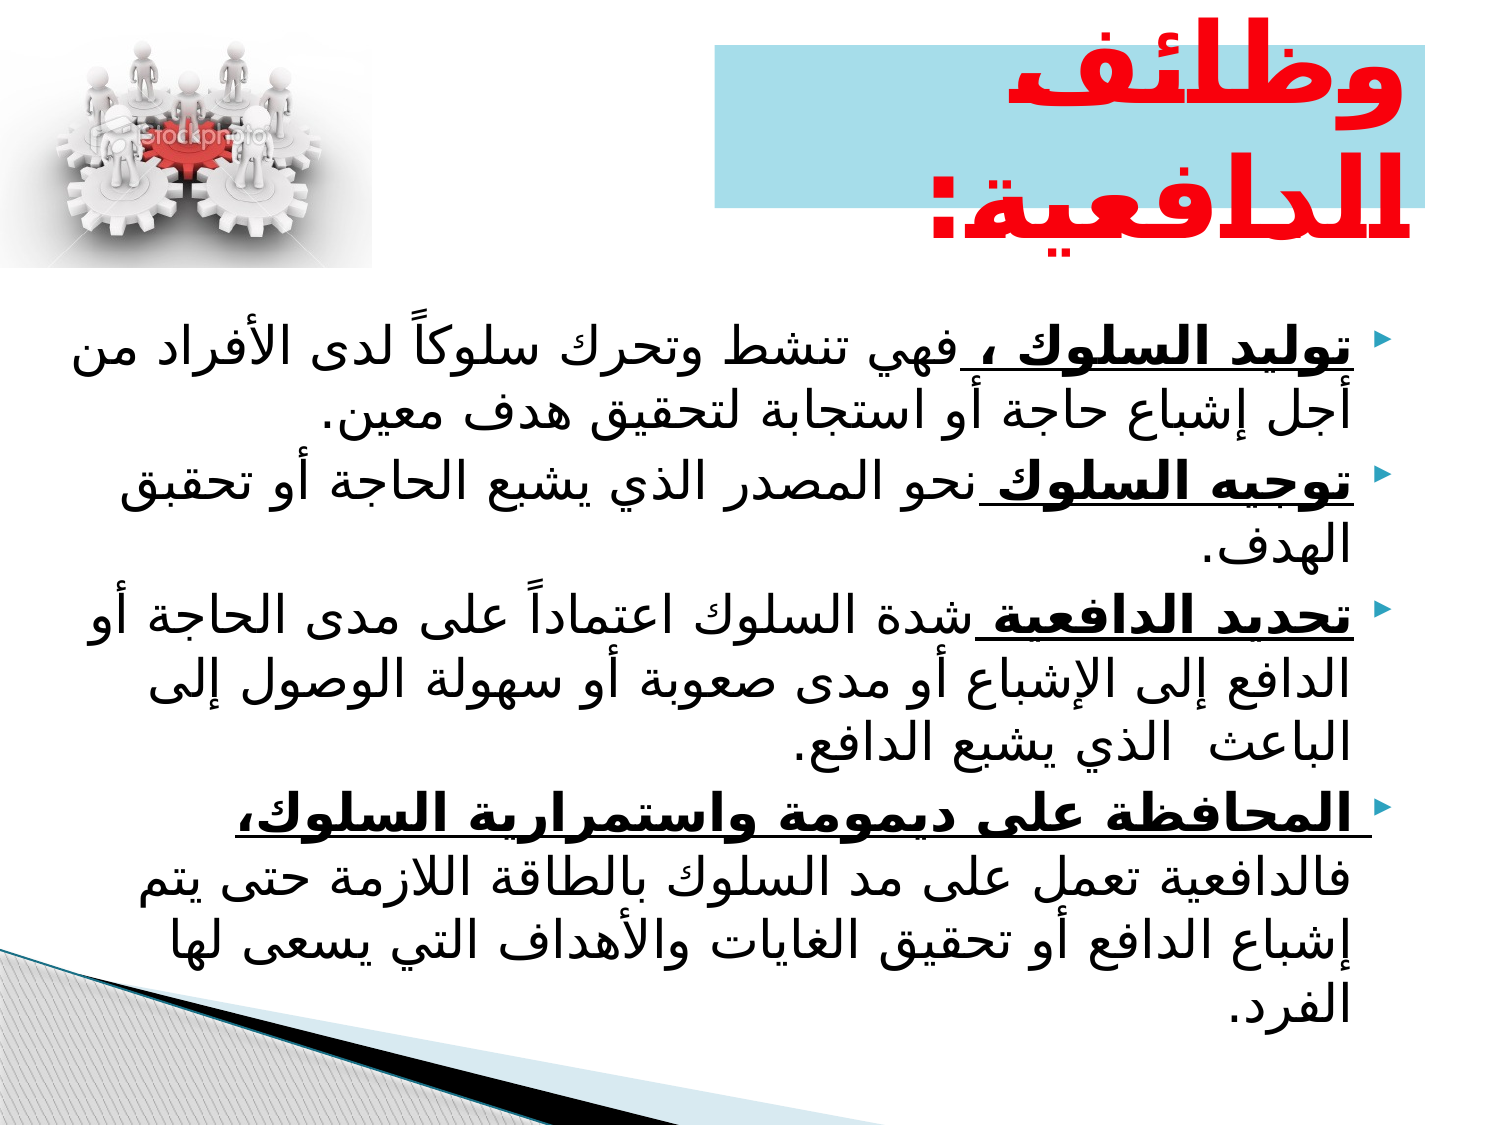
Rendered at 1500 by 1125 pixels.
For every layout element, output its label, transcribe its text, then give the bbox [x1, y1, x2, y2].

title وظائف الدافعية: [714, 45, 1425, 209]
picture [0, 0, 373, 268]
list توليد السلوك ، فهي تنشط وتحرك سلوكاً لدى الأفراد من أجل إشباع حاجة أو استجابة لتحقيق هدف معين. توجيه السلوك نحو المصدر الذي يشبع الحاجة أو تحقبق الهدف. تحديد الدافعية شدة السلوك اعتماداً على مدى الحاجة أو الدافع إلى الإشباع أو مدى صعوبة أو سهولة الوصول إلى الباعث الذي يشبع الدافع. المحافظة على ديمومة واستمرارية السلوك، فالدافعية تعمل على مد السلوك بالطاقة اللازمة حتى يتم إشباع الدافع أو تحقيق الغايات والأهداف التي يسعى لها الفرد. [41, 304, 1425, 1047]
